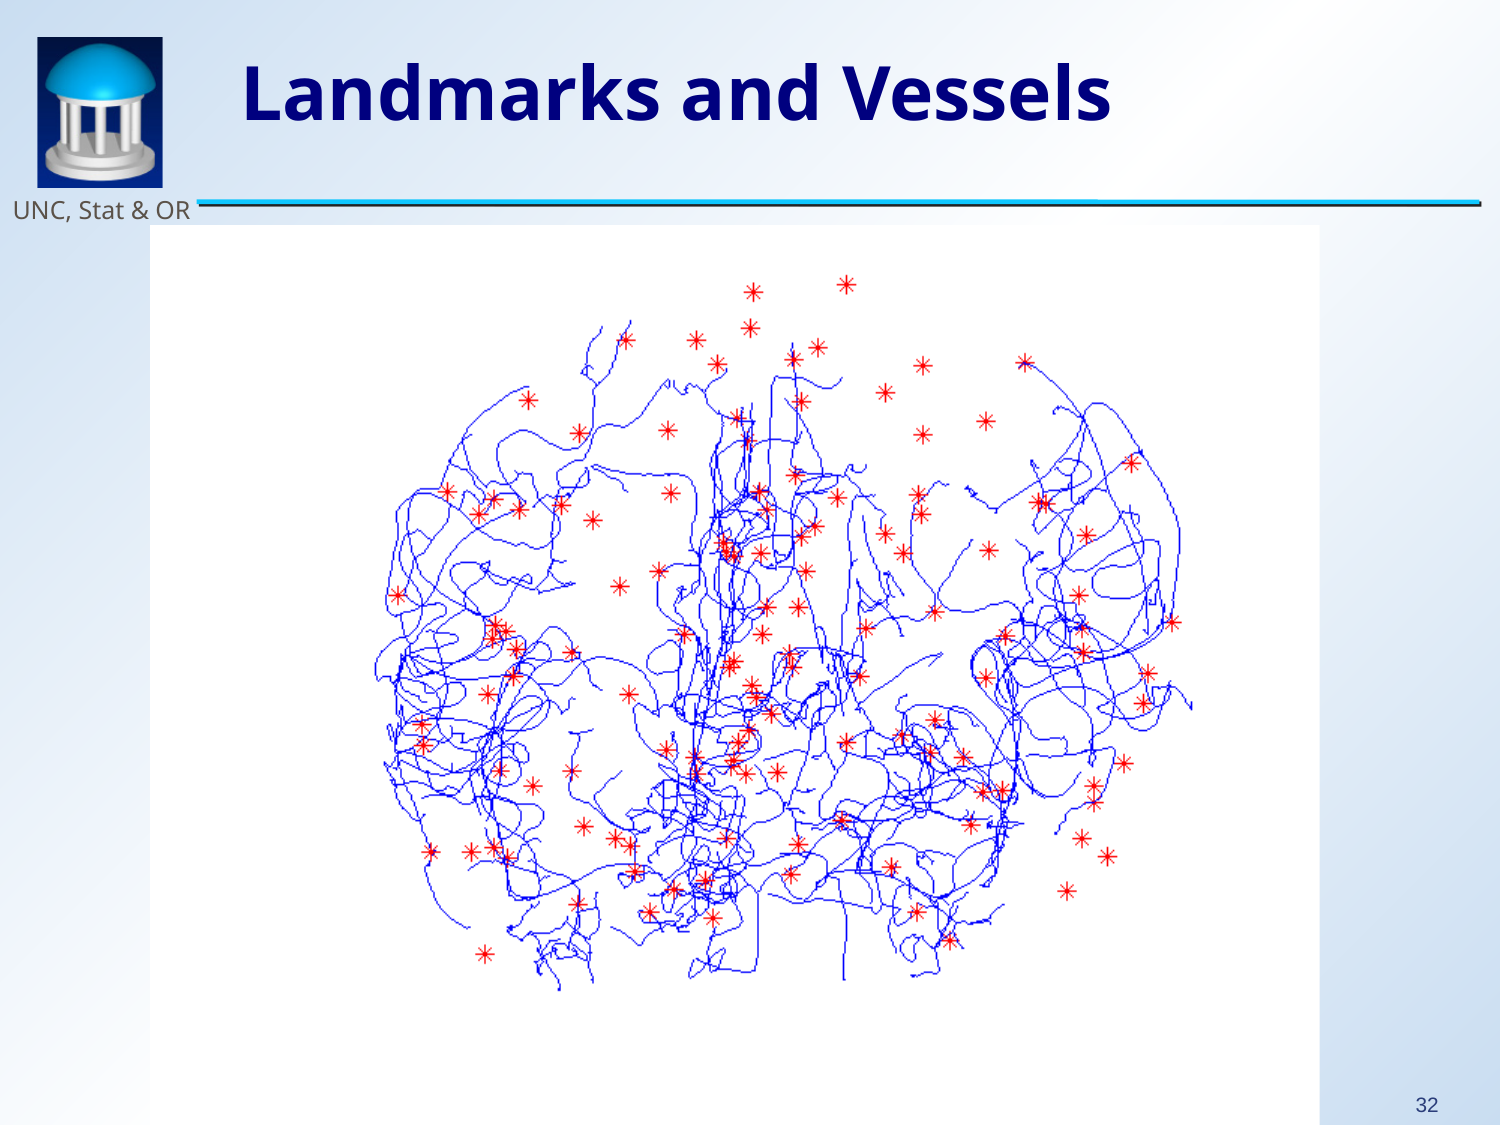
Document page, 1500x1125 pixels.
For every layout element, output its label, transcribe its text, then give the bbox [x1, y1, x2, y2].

picture [149, 224, 1320, 1125]
title Landmarks and Vessels [224, 24, 1398, 156]
